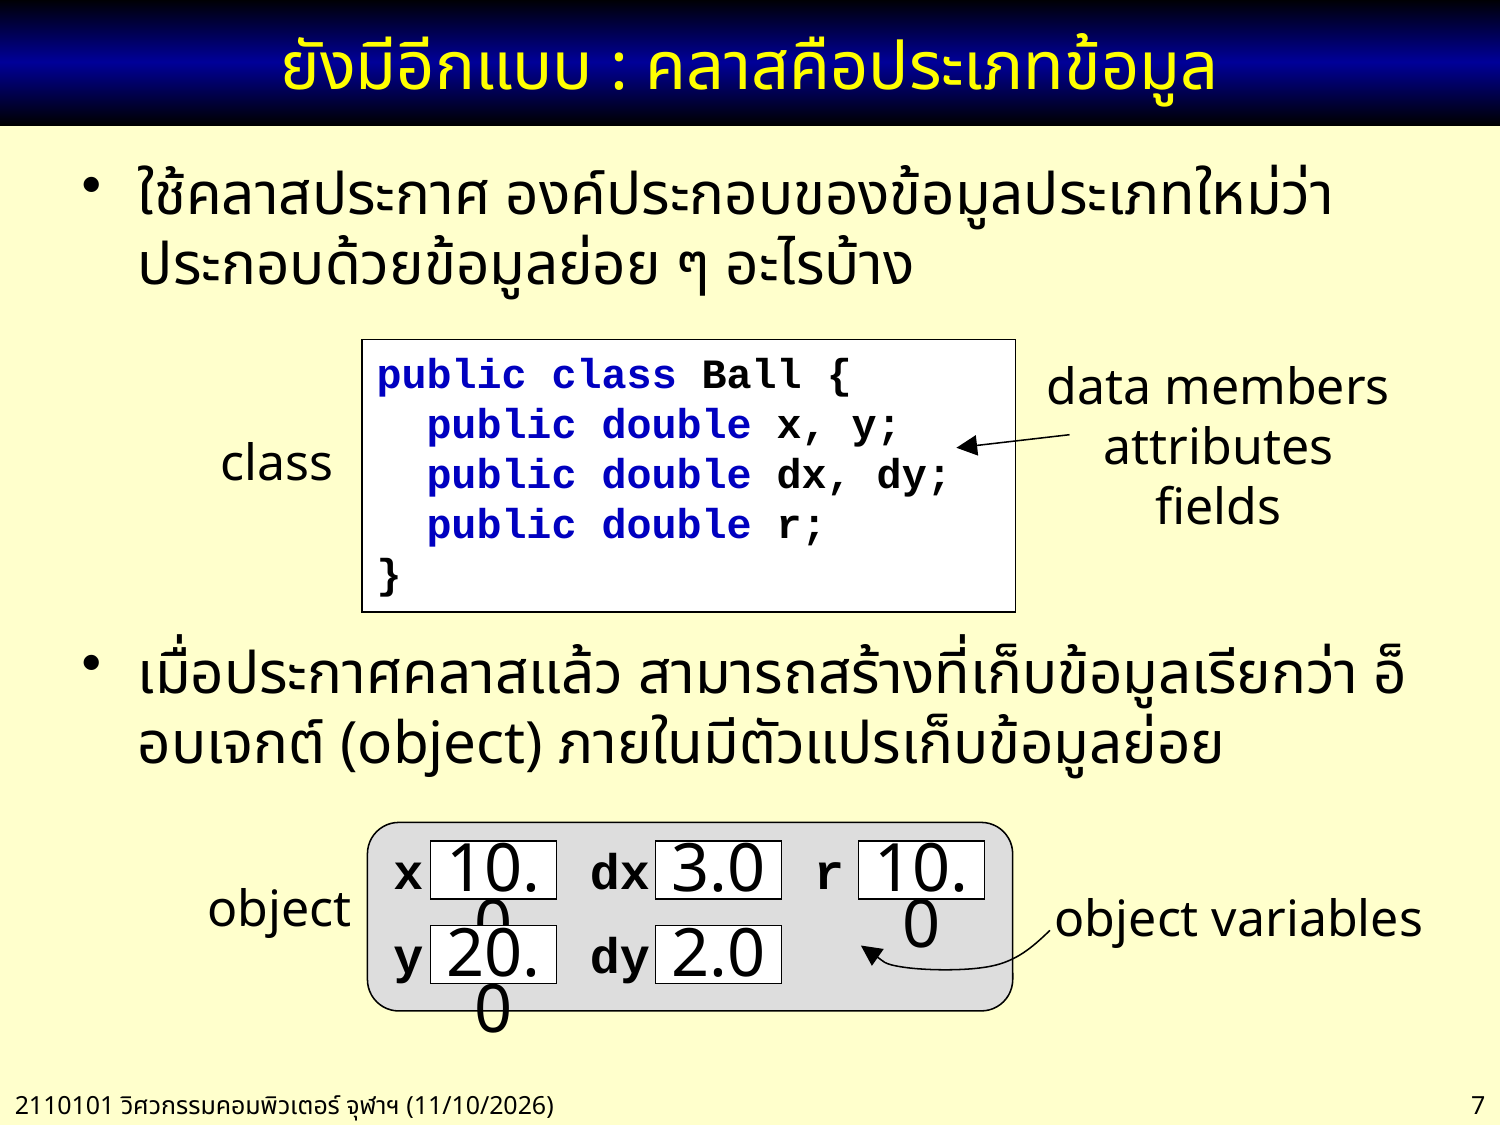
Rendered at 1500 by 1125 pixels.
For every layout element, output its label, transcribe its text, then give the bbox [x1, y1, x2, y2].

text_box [860, 878, 1429, 972]
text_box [956, 346, 1394, 544]
title ยังมีอีกแบบ : คลาสคือประเภทข้อมูล [0, 0, 1500, 126]
text_box object [192, 869, 362, 944]
list ใช้คลาสประกาศ องค์ประกอบของข้อมูลประเภทใหม่ว่า ประกอบด้วยข้อมูลย่อย ๆ อะไรบ้าง เมื่อประกาศคลาสแล้ว สามารถสร้างที่เก็บข้อมูลเรียกว่า อ็อบเจกต์ (object) ภายในมีตัวแปรเก็บข้อมูลย่อย [66, 148, 1468, 813]
text_box class [205, 423, 349, 499]
text_box public class Ball { public double x, y; public double dx, dy; public double r; } [361, 339, 1016, 612]
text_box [367, 822, 1013, 1012]
